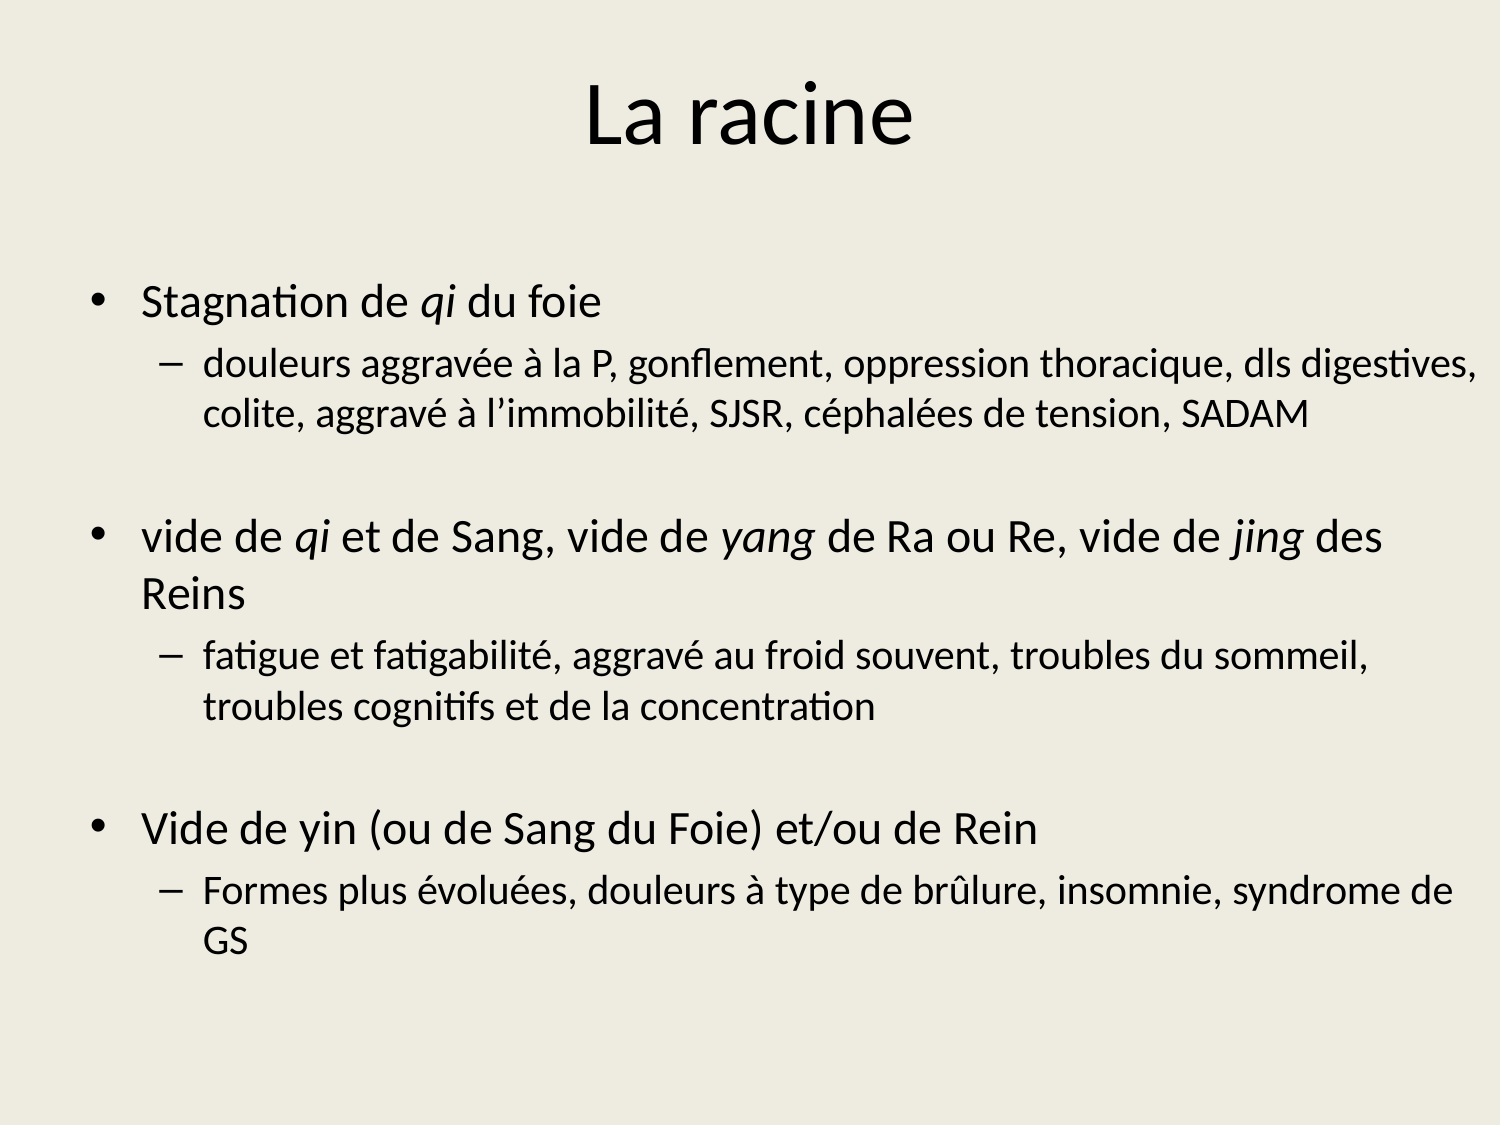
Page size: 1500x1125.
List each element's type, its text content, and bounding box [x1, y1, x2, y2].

title La racine [75, 45, 1425, 233]
list Stagnation de qi du foie douleurs aggravée à la P, gonflement, oppression thoracique, dls digestives, colite, aggravé à l’immobilité, SJSR, céphalées de tension, SADAM vide de qi et de Sang, vide de yang de Ra ou Re, vide de jing des Reins fatigue et fatigabilité, aggravé au froid souvent, troubles du sommeil, troubles cognitifs et de la concentration Vide de yin (ou de Sang du Foie) et/ou de Rein Formes plus évoluées, douleurs à type de brûlure, insomnie, syndrome de GS [75, 262, 1500, 1005]
